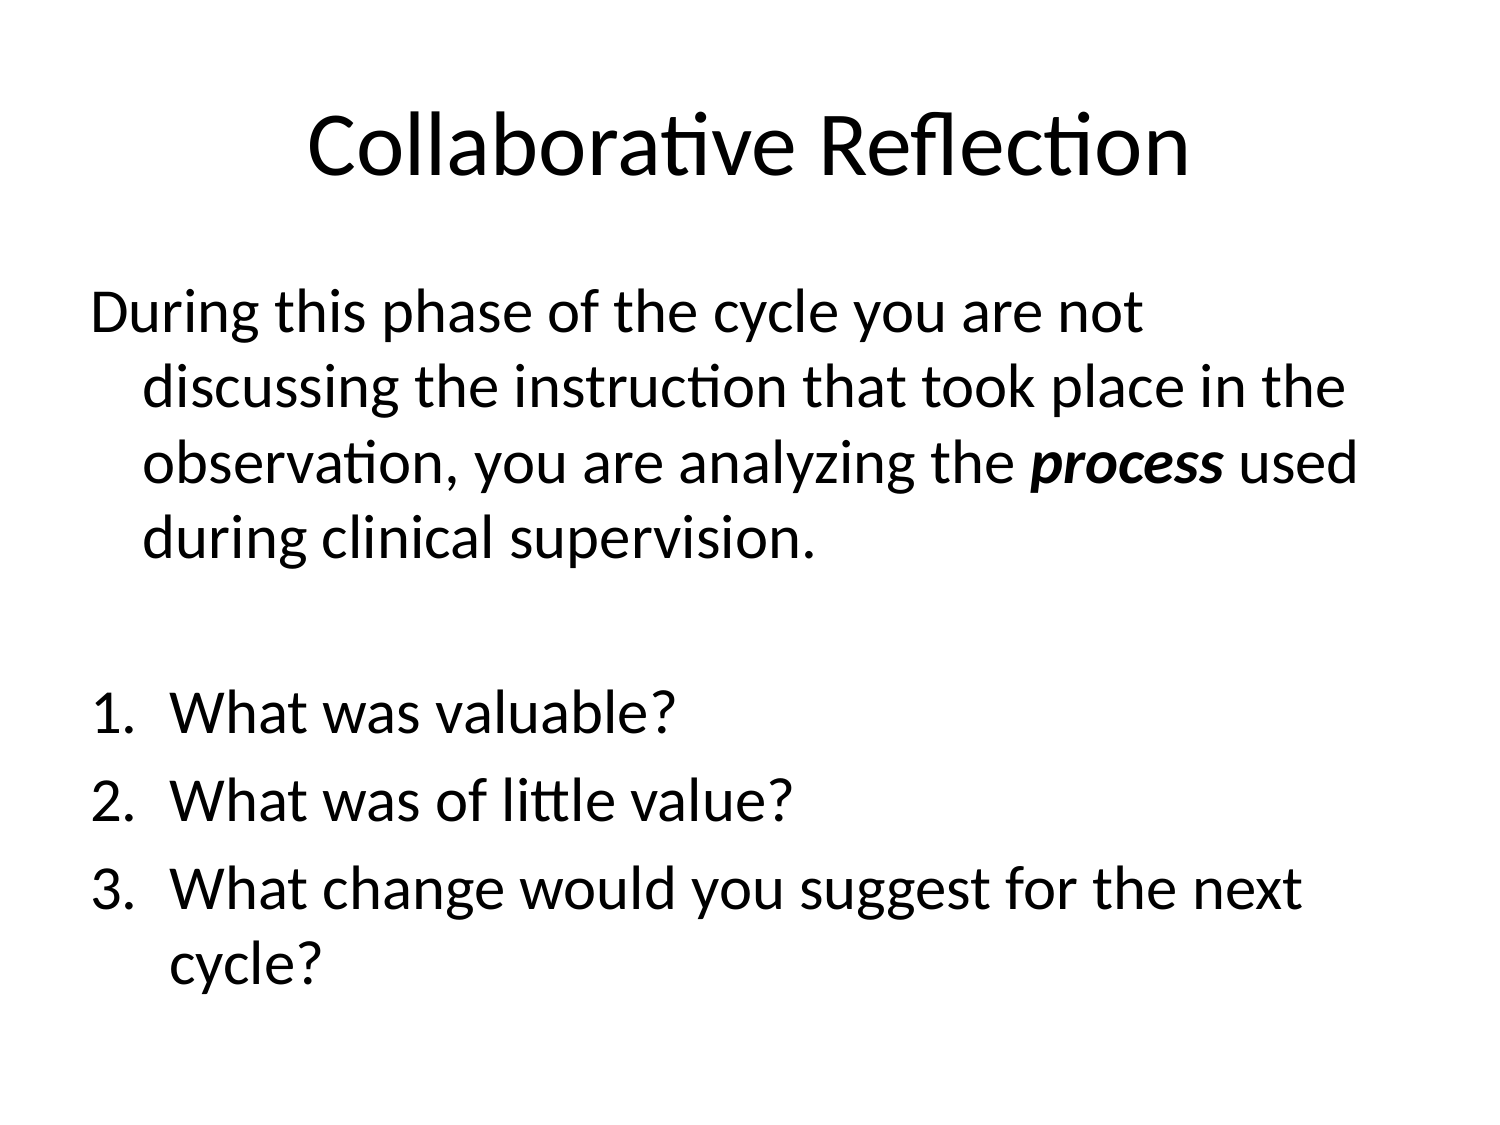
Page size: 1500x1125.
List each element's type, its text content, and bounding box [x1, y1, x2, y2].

title Collaborative Reflection [75, 45, 1425, 233]
list During this phase of the cycle you are not discussing the instruction that took place in the observation, you are analyzing the process used during clinical supervision. What was valuable? What was of little value? What change would you suggest for the next cycle? [75, 262, 1425, 1005]
